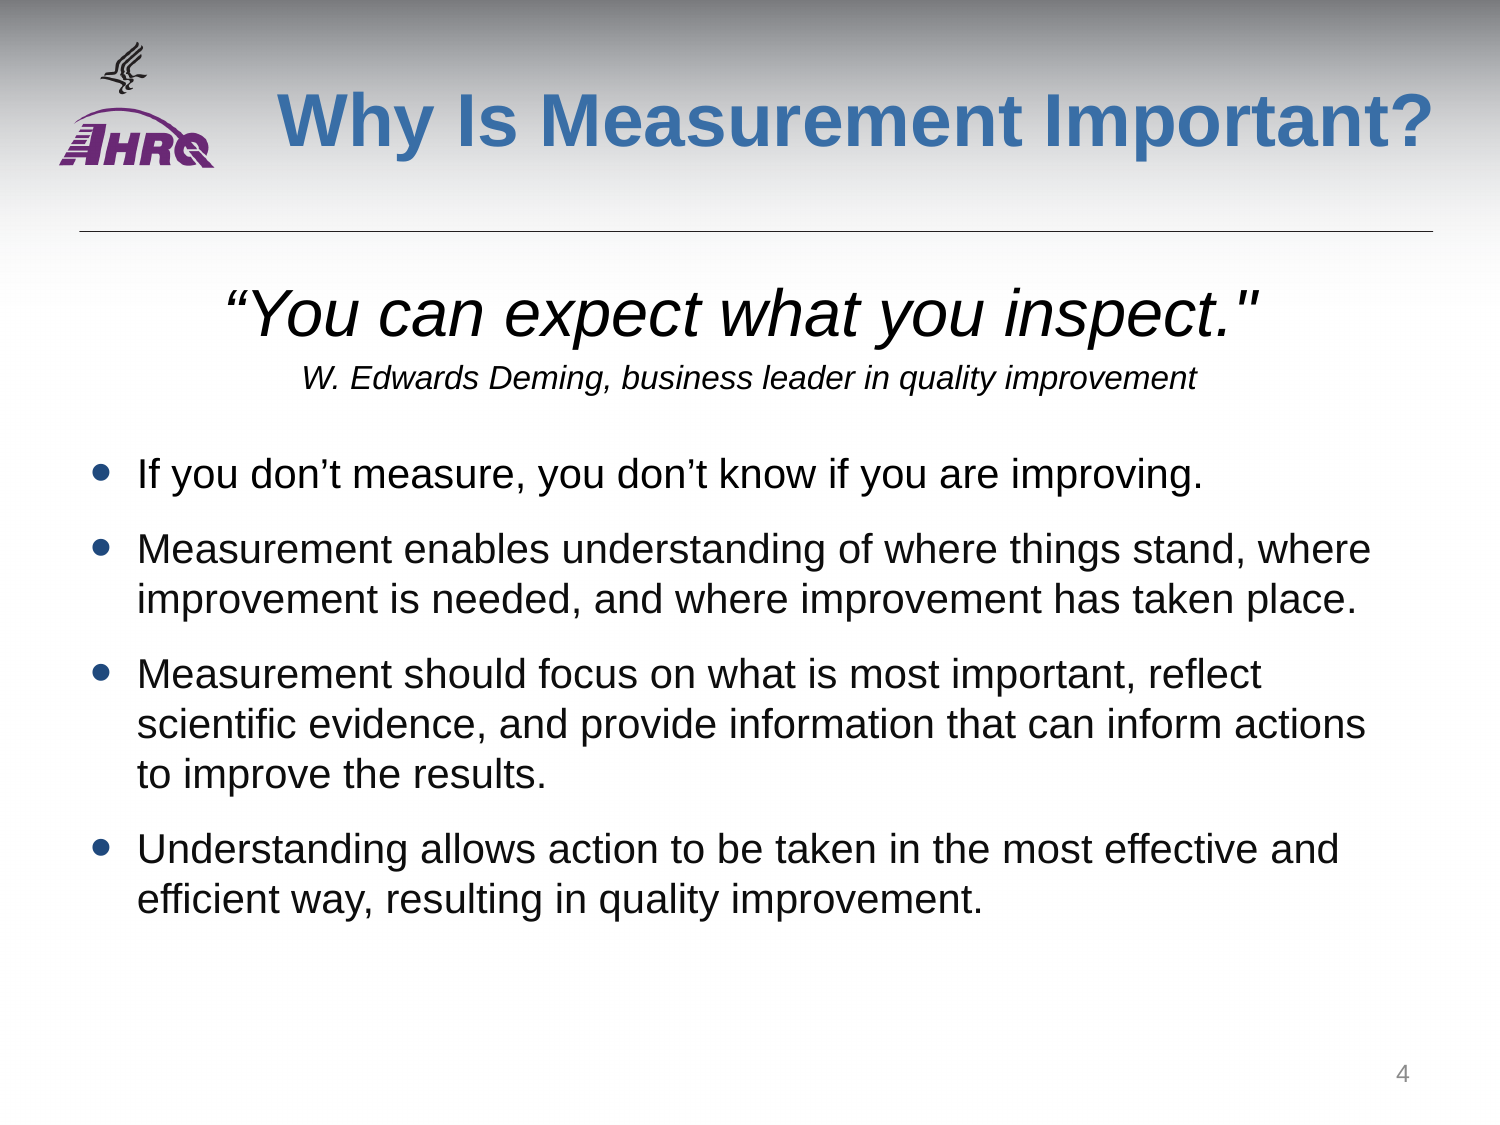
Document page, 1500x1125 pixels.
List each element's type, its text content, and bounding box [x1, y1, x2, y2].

picture [0, 0, 1500, 1125]
slide_number 4 [1074, 1042, 1425, 1103]
list “You can expect what you inspect." W. Edwards Deming, business leader in quality improvement If you don’t measure, you don’t know if you are improving. Measurement enables understanding of where things stand, where improvement is needed, and where improvement has taken place. Measurement should focus on what is most important, reflect scientific evidence, and provide information that can inform actions to improve the results. Understanding allows action to be taken in the most effective and efficient way, resulting in quality improvement. [75, 262, 1425, 1005]
title Why Is Measurement Important? [262, 45, 1488, 188]
